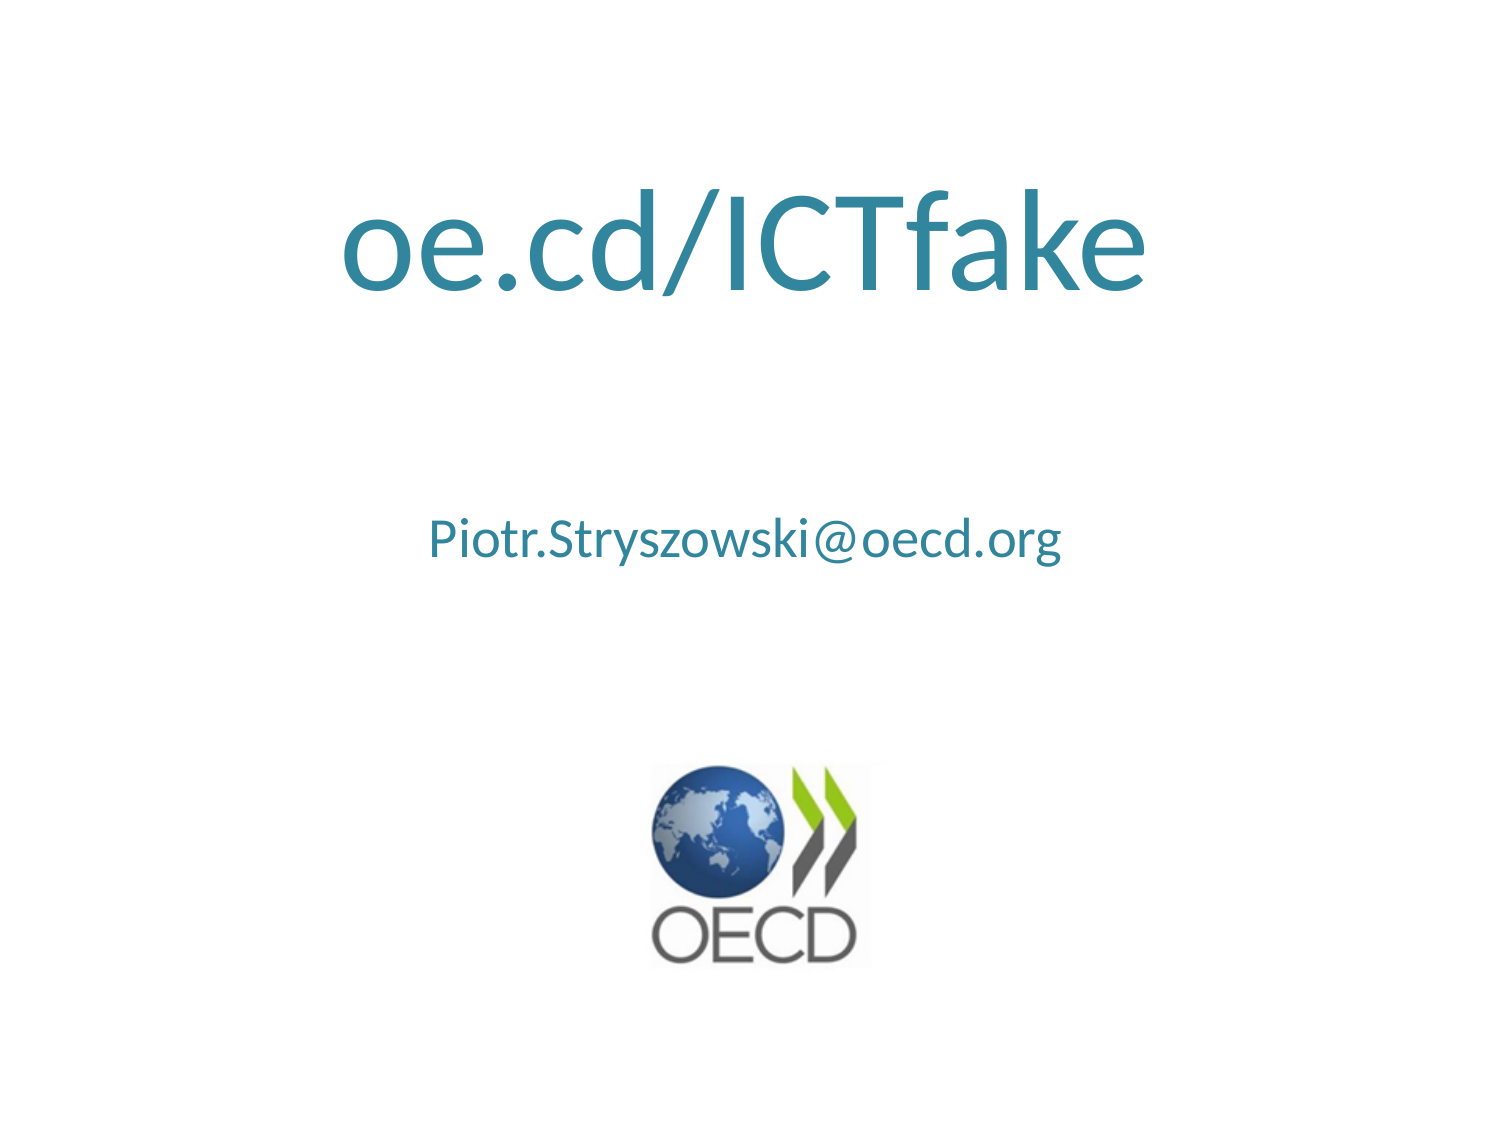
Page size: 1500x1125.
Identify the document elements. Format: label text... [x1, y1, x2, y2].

picture [615, 744, 889, 987]
text_box oe.cd/ICTfake Piotr.Stryszowski@oecd.org [190, 137, 1301, 578]
